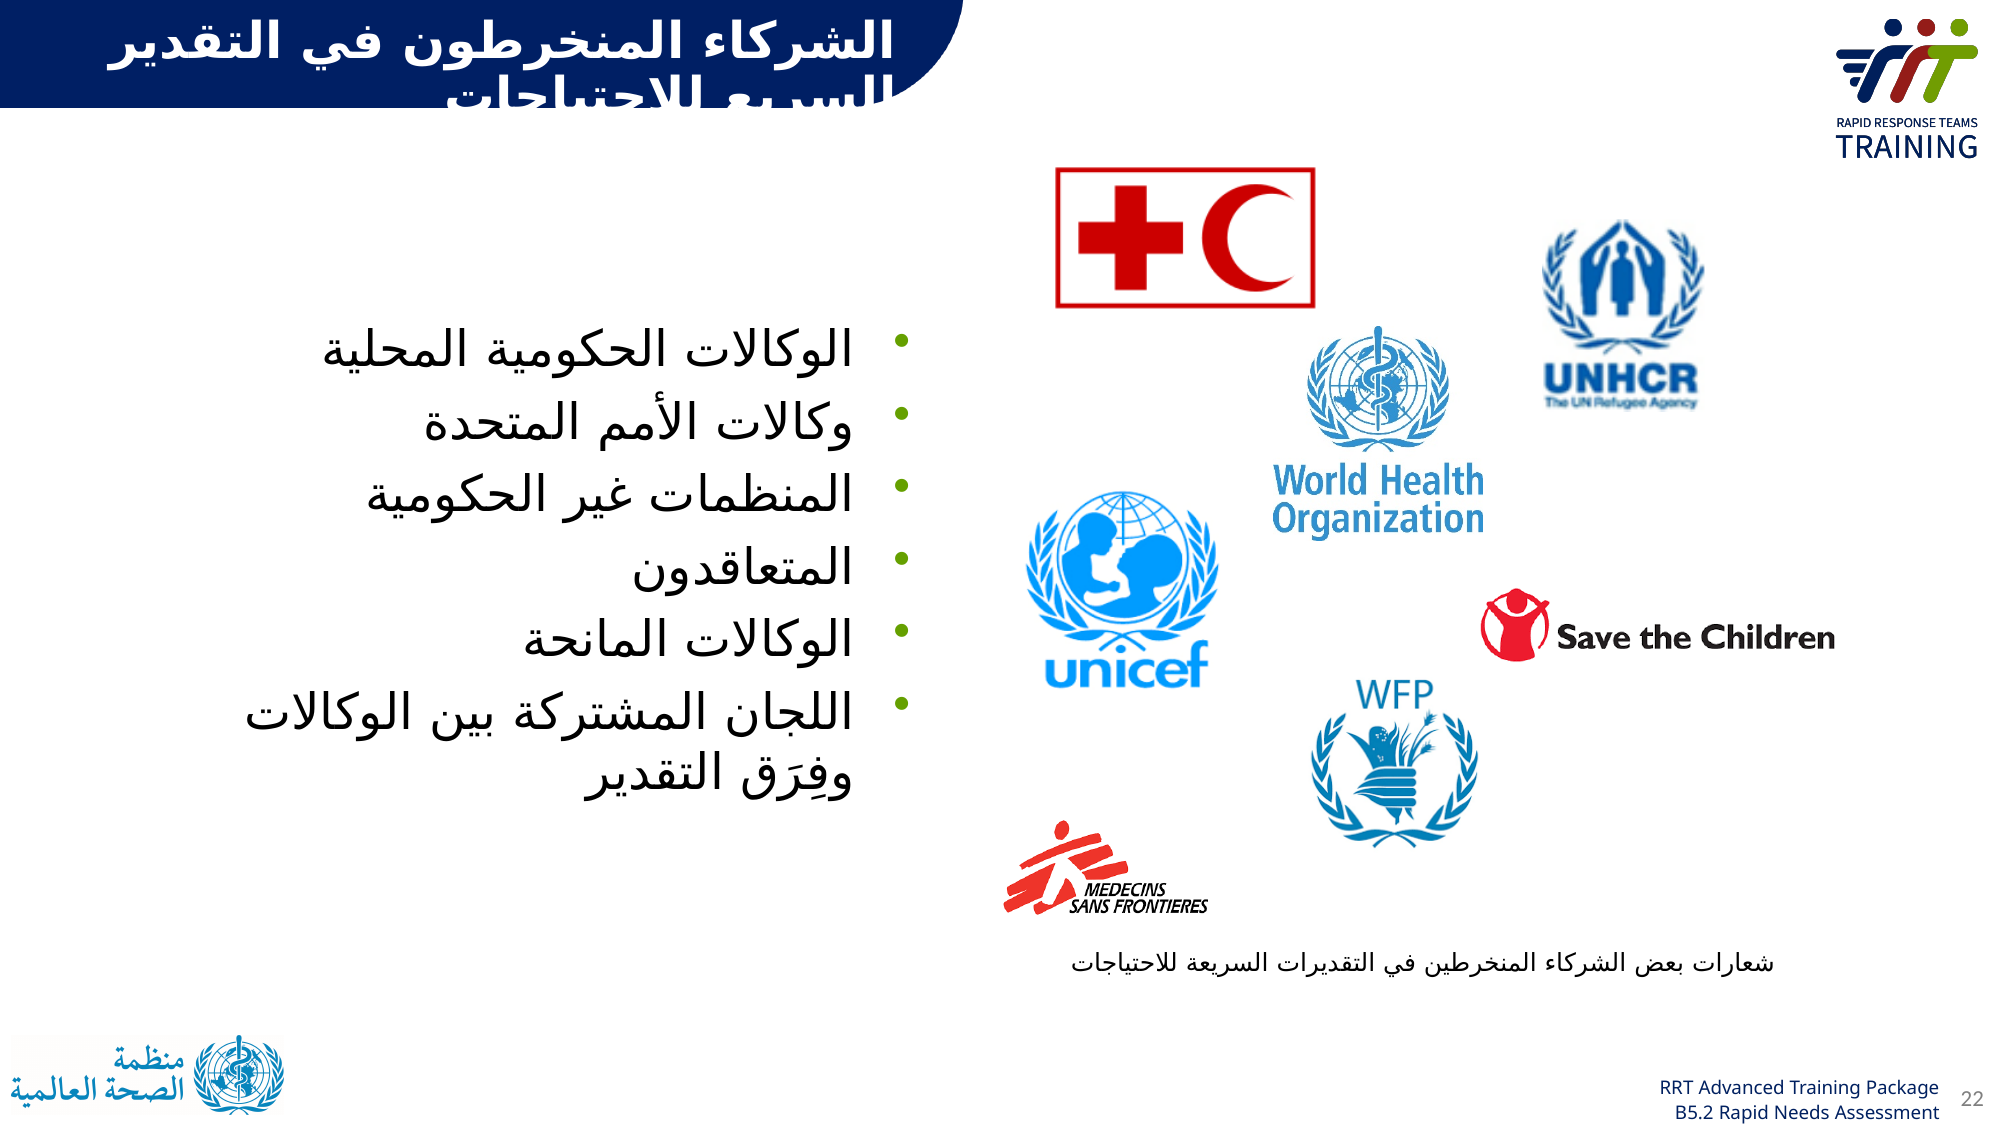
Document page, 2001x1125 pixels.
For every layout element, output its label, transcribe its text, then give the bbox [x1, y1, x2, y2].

text_box الوكالات الحكومية المحلية وكالات الأمم المتحدة المنظمات غير الحكومية المتعاقدون الوكالات المانحة اللجان المشتركة بين الوكالات وفِرَق التقدير [213, 309, 919, 816]
picture [241, 1050, 247, 1059]
picture [1047, 159, 1324, 318]
picture [1273, 326, 1484, 541]
picture [0, 0, 964, 108]
picture [11, 1035, 284, 1115]
picture [1541, 219, 1707, 412]
picture [1835, 19, 1978, 167]
picture [1464, 584, 1848, 663]
picture [1003, 819, 1209, 915]
picture [982, 489, 1541, 854]
text_box الشركاء المنخرطون في التقدير السريع للاحتياجات [31, 7, 905, 132]
text_box شعارات بعض الشركاء المنخرطين في التقديرات السريعة للاحتياجات [1059, 938, 1787, 984]
